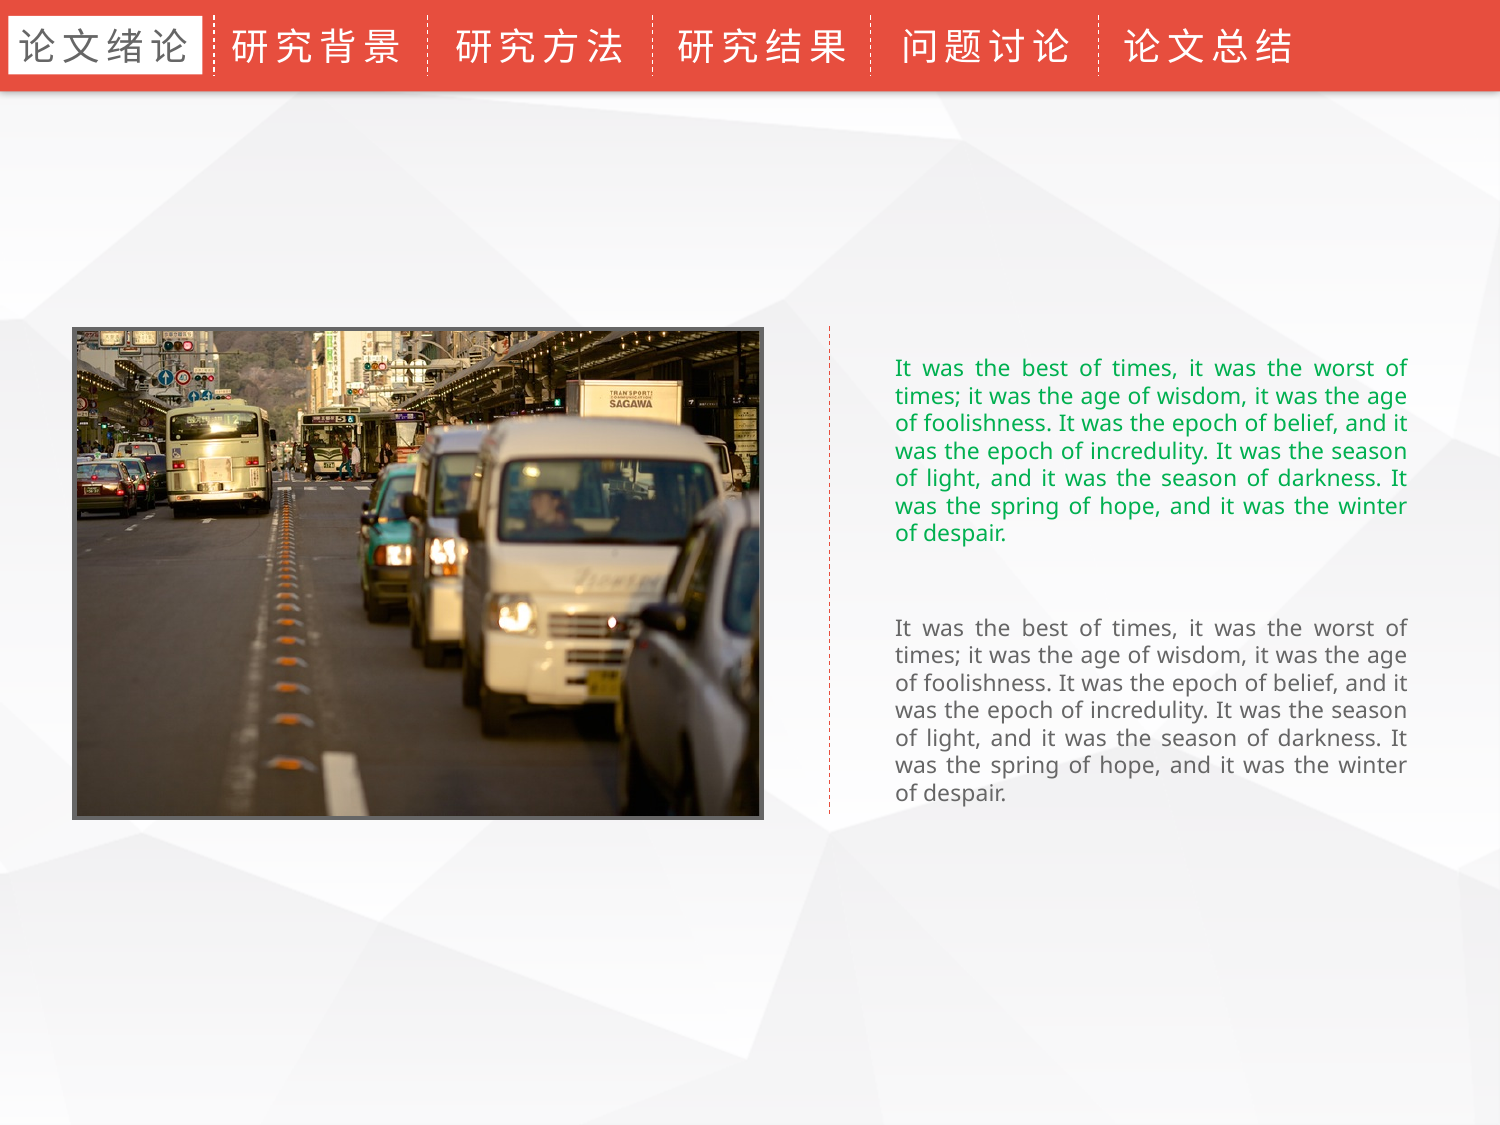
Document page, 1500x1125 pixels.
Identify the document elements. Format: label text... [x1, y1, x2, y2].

text_box It was the best of times, it was the worst of times; it was the age of wisdom, it was the age of foolishness. It was the epoch of belief, and it was the epoch of incredulity. It was the season of light, and it was the season of darkness. It was the spring of hope, and it was the winter of despair. [880, 605, 1423, 813]
text_box It was the best of times, it was the worst of times; it was the age of wisdom, it was the age of foolishness. It was the epoch of belief, and it was the epoch of incredulity. It was the season of light, and it was the season of darkness. It was the spring of hope, and it was the winter of despair. [880, 346, 1423, 554]
text_box 研究结果 [663, 15, 870, 76]
text_box 问题讨论 [886, 15, 1098, 76]
picture [0, 92, 1500, 1125]
text_box 论文绪论 [4, 15, 213, 76]
text_box 研究结果 [871, 15, 876, 76]
text_box [0, 0, 1500, 92]
text_box 论文总结 [1109, 15, 1322, 76]
text_box 研究背景 [217, 15, 427, 76]
text_box 研究方法 [440, 15, 652, 76]
